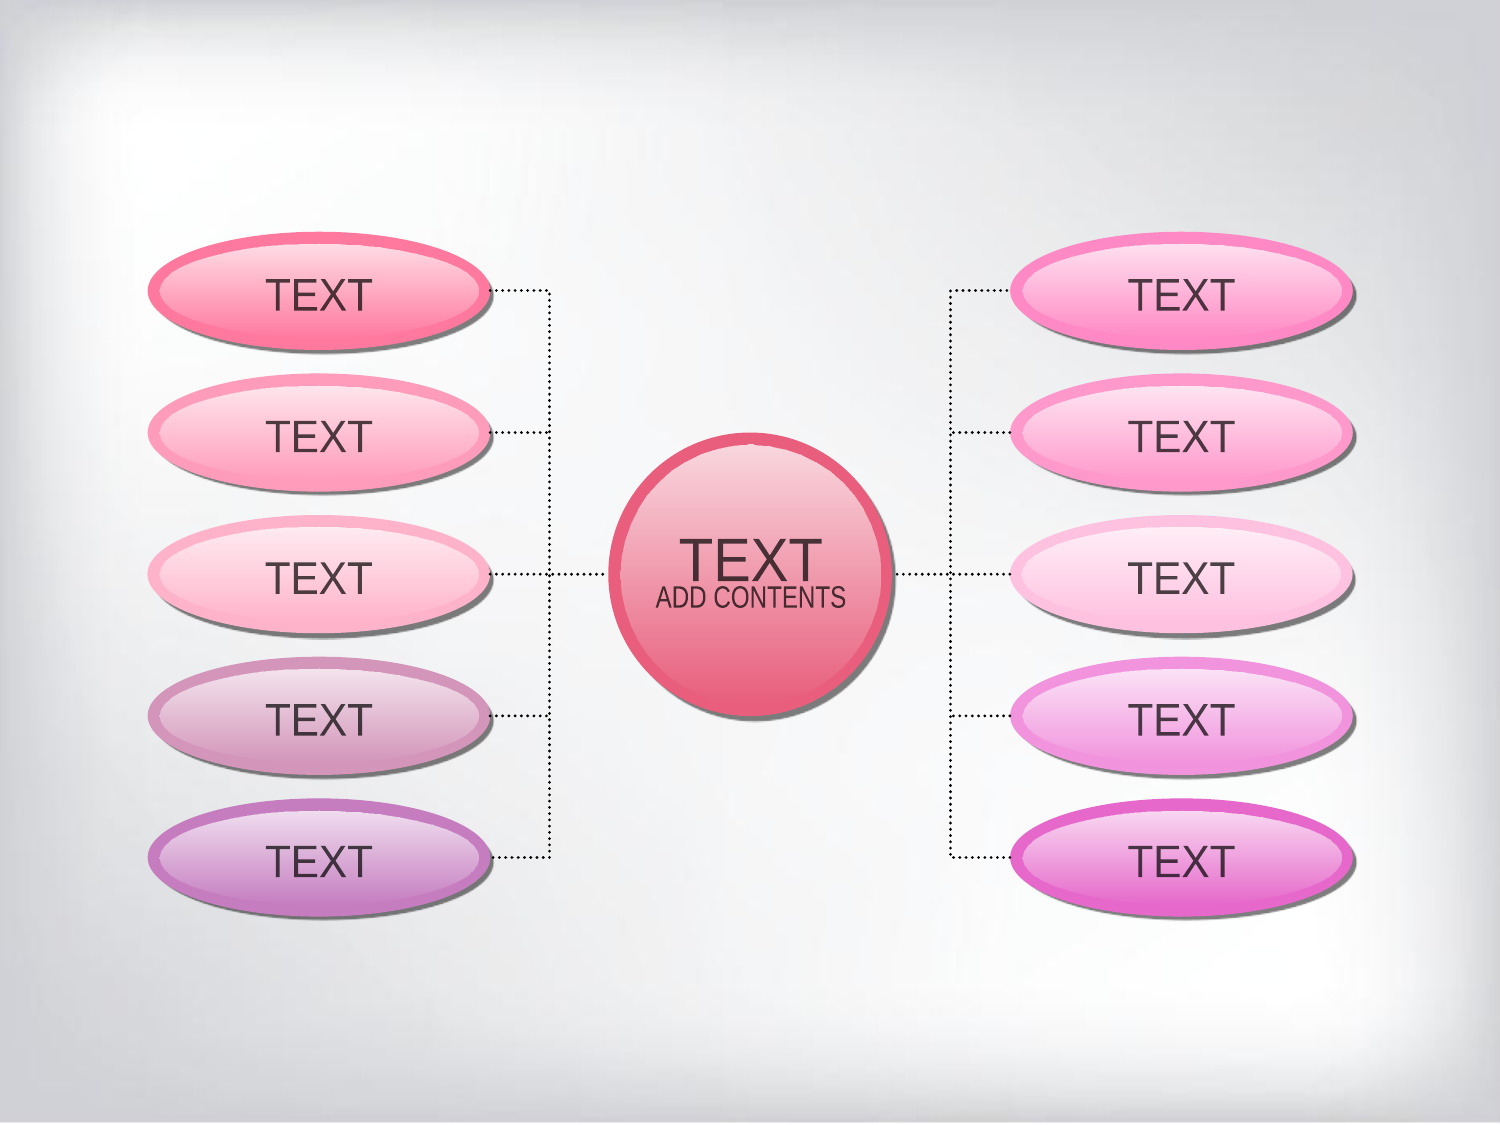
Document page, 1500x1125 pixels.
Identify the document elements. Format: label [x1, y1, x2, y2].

picture [0, 0, 1500, 1125]
text_box [147, 231, 1354, 917]
